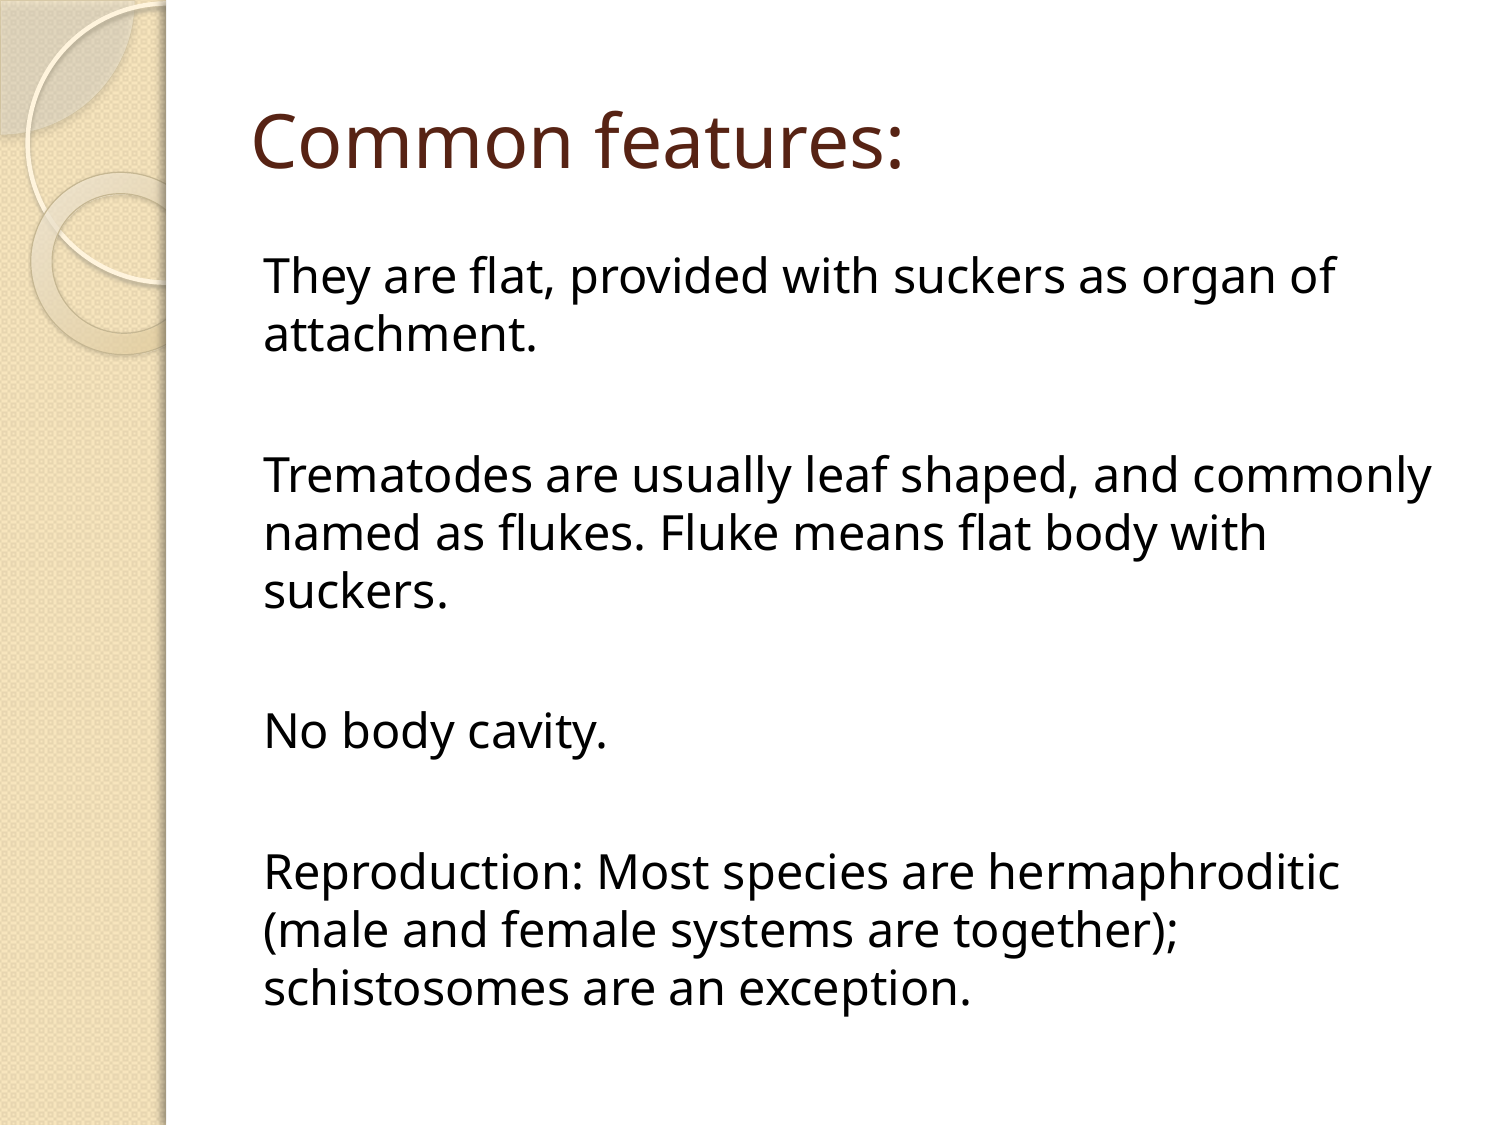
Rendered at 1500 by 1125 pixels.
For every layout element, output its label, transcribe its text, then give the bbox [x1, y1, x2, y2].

list They are flat, provided with suckers as organ of attachment. Trematodes are usually leaf shaped, and commonly named as flukes. Fluke means flat body with suckers. No body cavity. Reproduction: Most species are hermaphroditic (male and female systems are together); schistosomes are an exception. [235, 237, 1466, 1025]
title Common features: [235, 45, 1466, 233]
